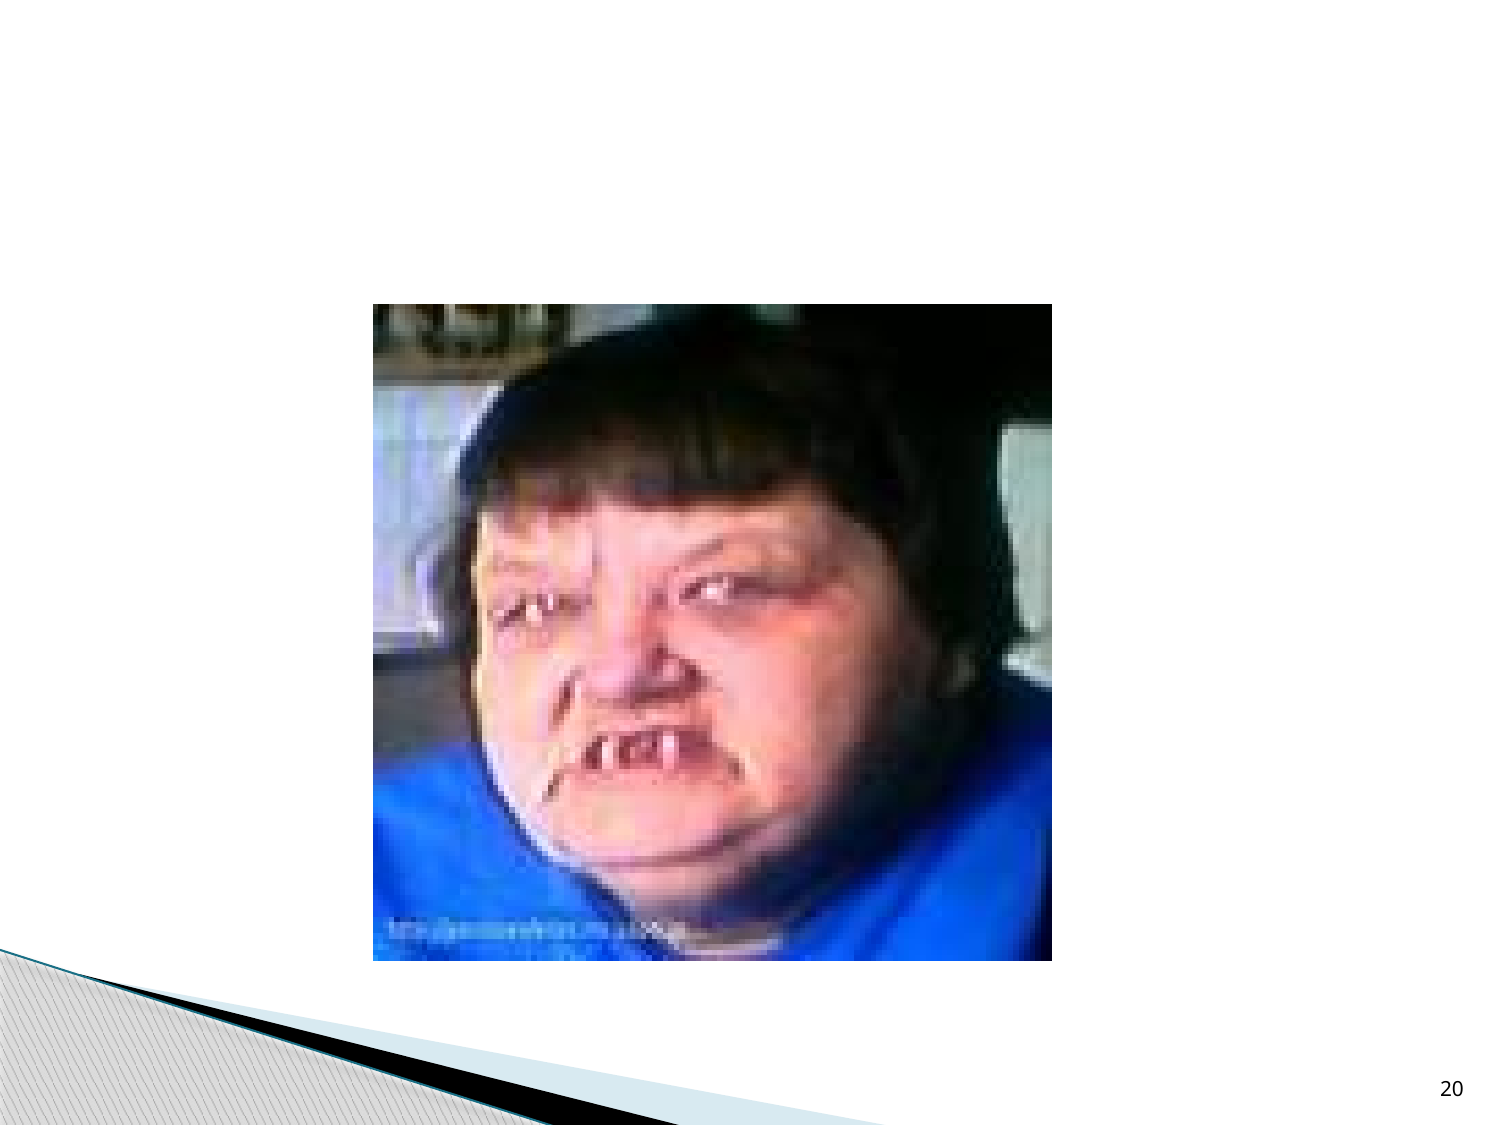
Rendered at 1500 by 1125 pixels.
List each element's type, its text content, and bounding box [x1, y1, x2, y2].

picture [372, 304, 1052, 962]
slide_number 20 [1418, 1051, 1479, 1112]
